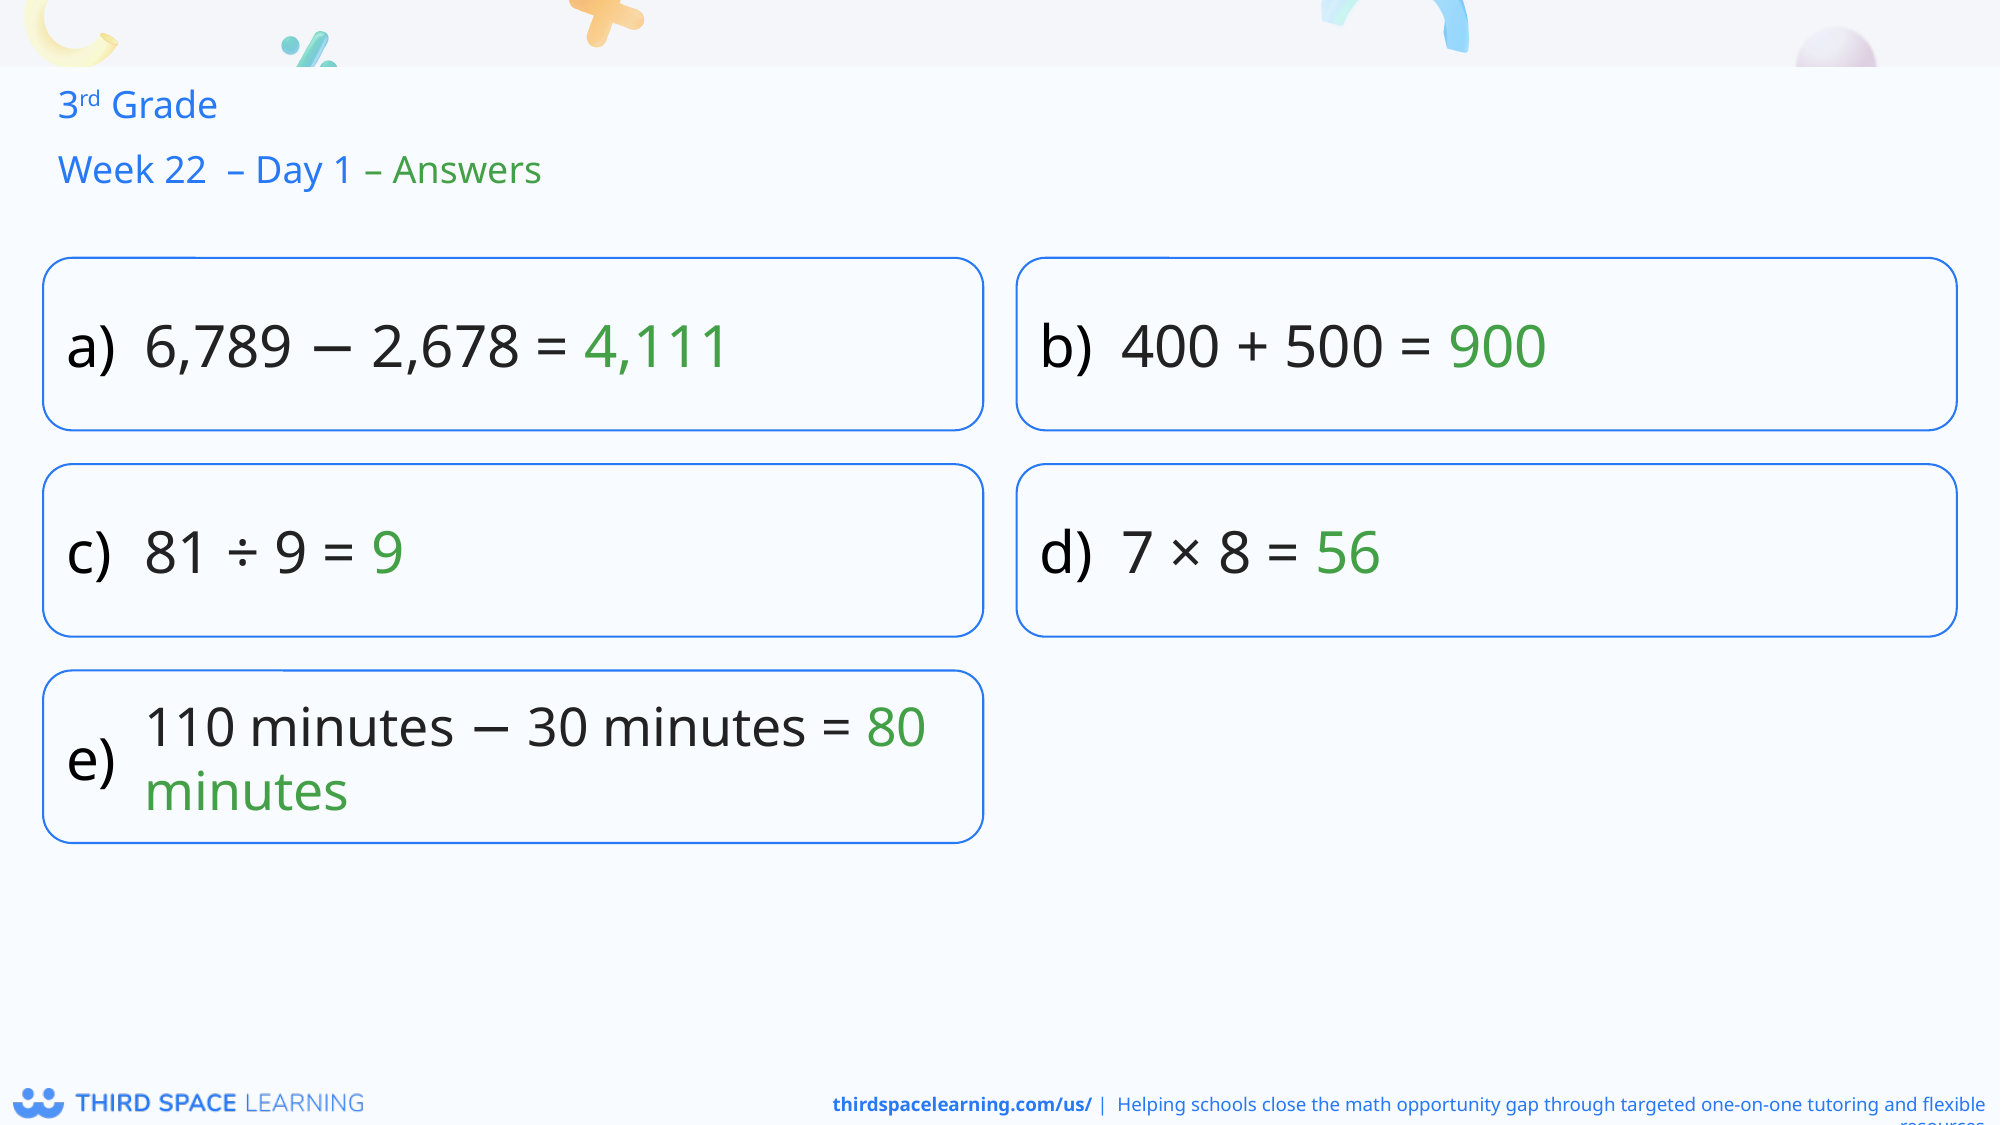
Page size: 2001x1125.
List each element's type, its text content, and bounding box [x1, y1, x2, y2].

list 7 × 8 = 56 [1106, 478, 1939, 623]
picture [0, 0, 2000, 67]
text_box 3rd Grade Week 22 – Day 1 – Answers [43, 73, 705, 212]
list 81 ÷ 9 = 9 [129, 478, 962, 623]
list 400 + 500 = 900 [1106, 272, 1939, 416]
list 110 minutes − 30 minutes = 80 minutes [129, 684, 962, 829]
list 6,789 − 2,678 = 4,111 [129, 272, 962, 416]
picture [13, 1088, 365, 1119]
